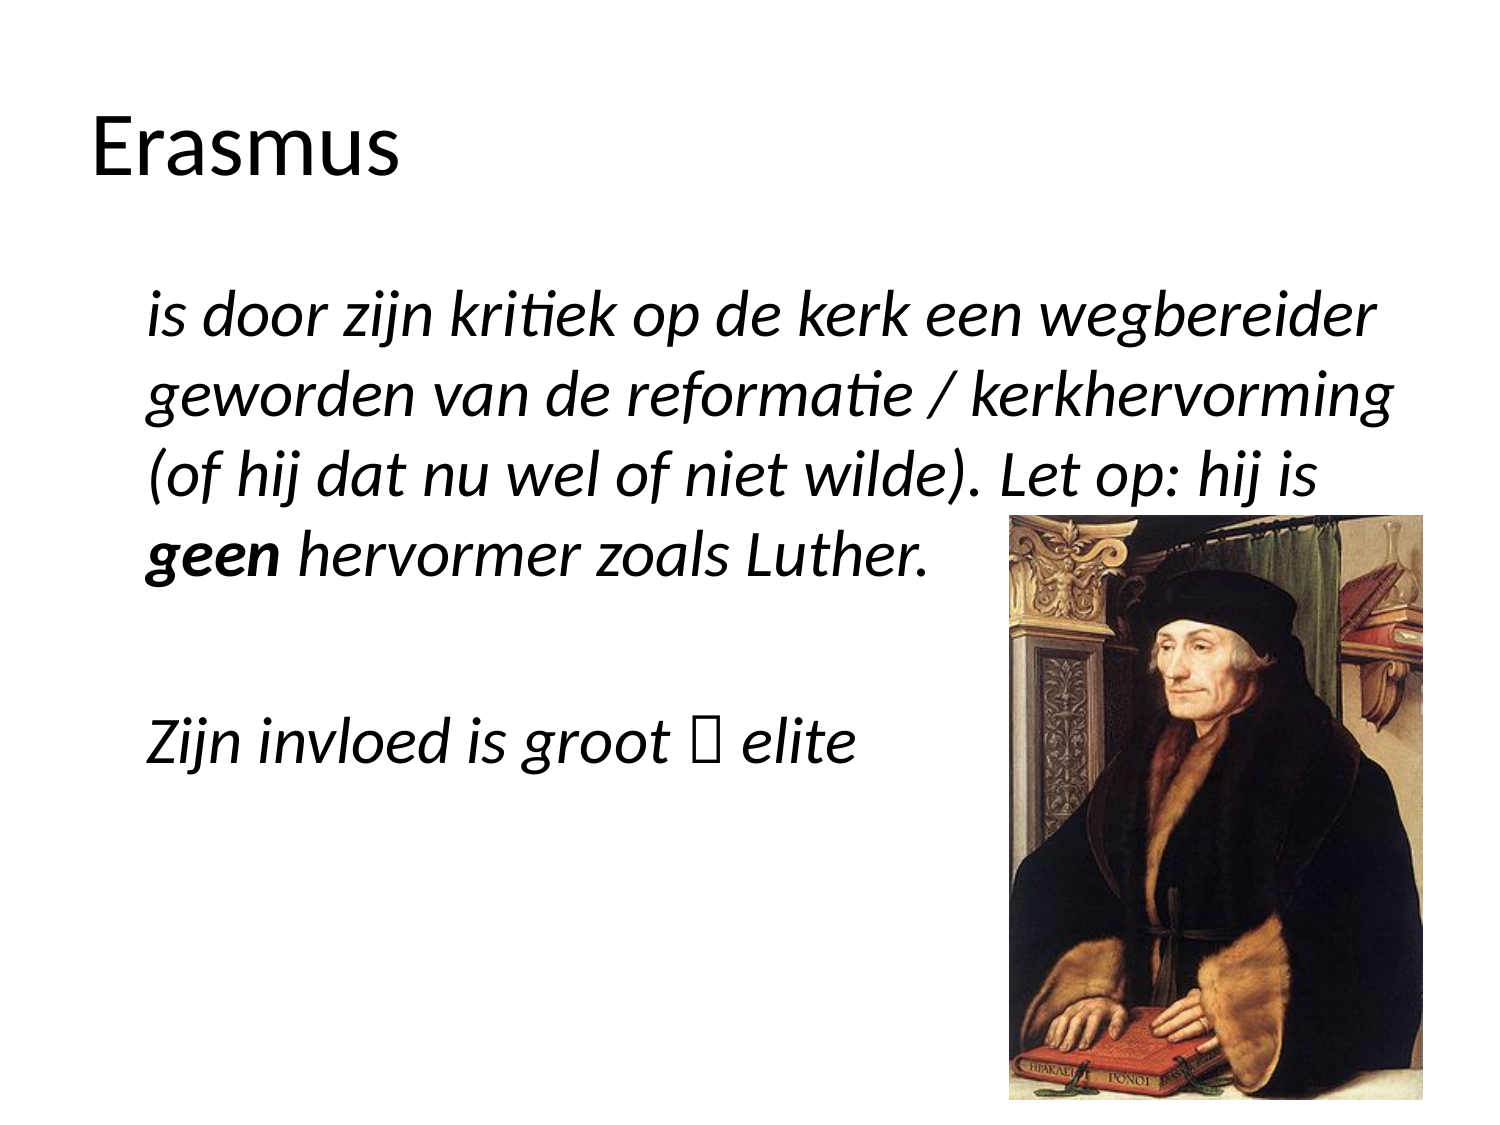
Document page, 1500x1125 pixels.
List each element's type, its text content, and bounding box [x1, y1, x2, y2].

list is door zijn kritiek op de kerk een wegbereider geworden van de reformatie / kerkhervorming (of hij dat nu wel of niet wilde). Let op: hij is geen hervormer zoals Luther. Zijn invloed is groot  elite [75, 262, 1425, 1005]
title Erasmus [75, 45, 1425, 233]
picture [1009, 514, 1423, 1100]
